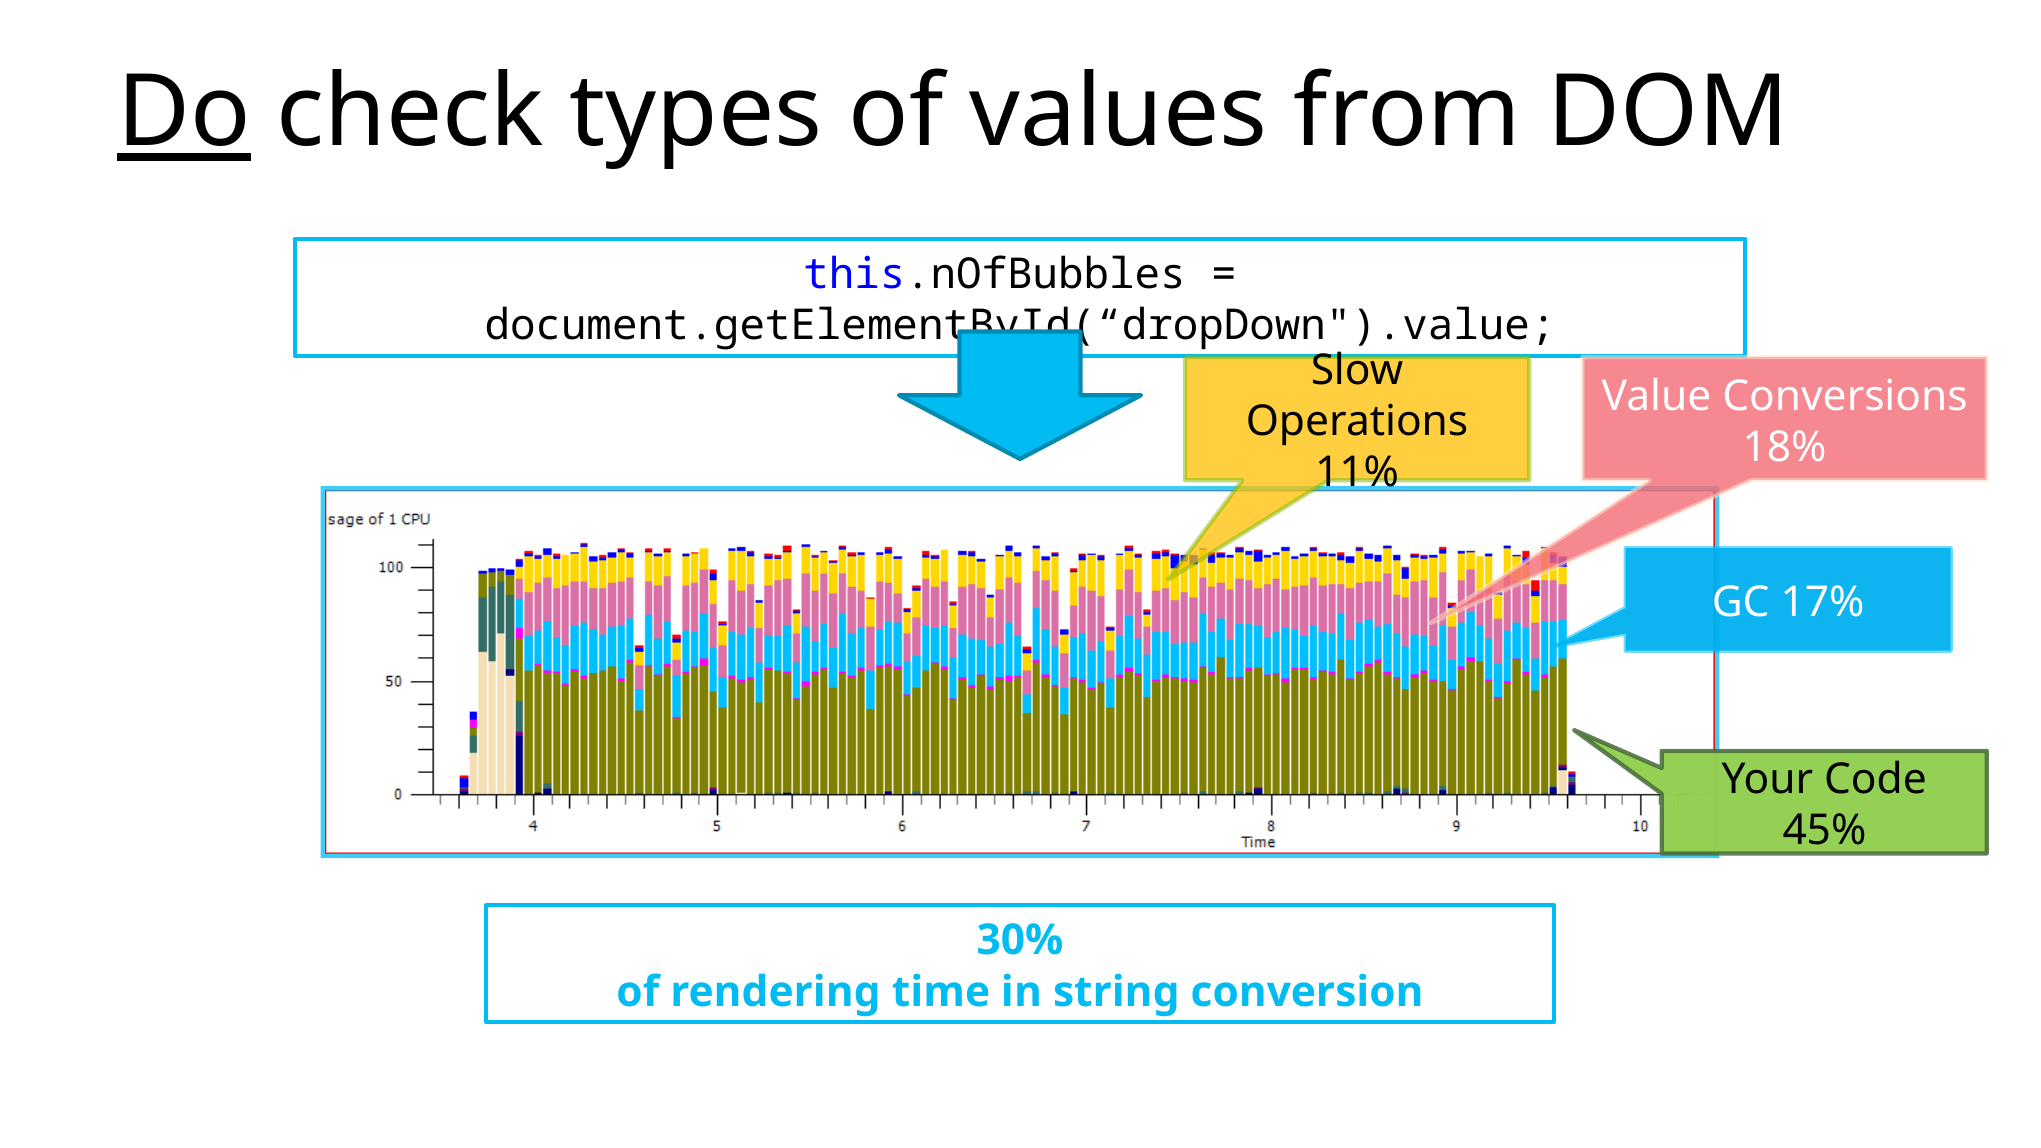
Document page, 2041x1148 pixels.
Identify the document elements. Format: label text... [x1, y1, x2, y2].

picture [324, 490, 1716, 854]
text_box Slow Operations 11% [1182, 354, 1532, 489]
text_box 30% of rendering time in string conversion [484, 903, 1556, 1024]
text_box Value Conversions 18% [1580, 354, 1989, 497]
text_box [896, 329, 1144, 461]
title Do check types of values from DOM [87, 38, 1953, 164]
text_box GC 17% [1720, 546, 1953, 653]
text_box this.nOfBubbles = document.getElementById(“dropDown").value; [293, 237, 1747, 358]
text_box Your Code 45% [1719, 748, 1989, 856]
